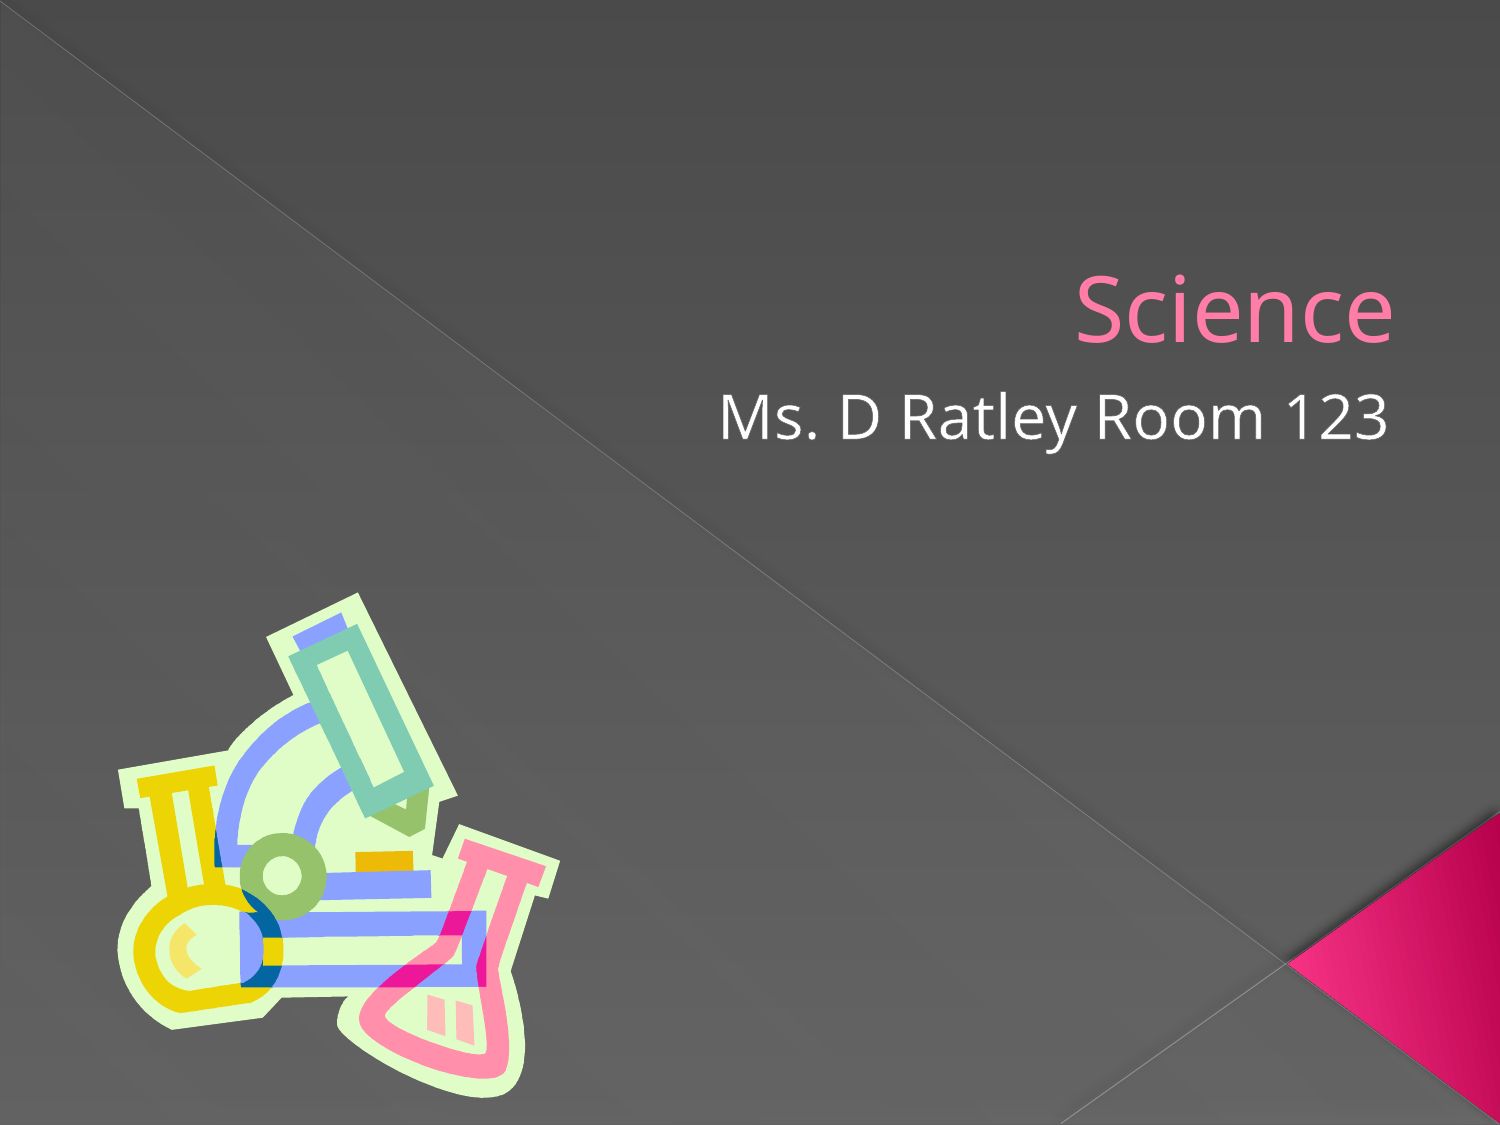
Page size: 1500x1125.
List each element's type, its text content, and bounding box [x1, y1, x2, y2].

subtitle Ms. D Ratley Room 123 [88, 368, 1412, 657]
title Science [88, 127, 1412, 368]
picture [112, 587, 566, 1104]
